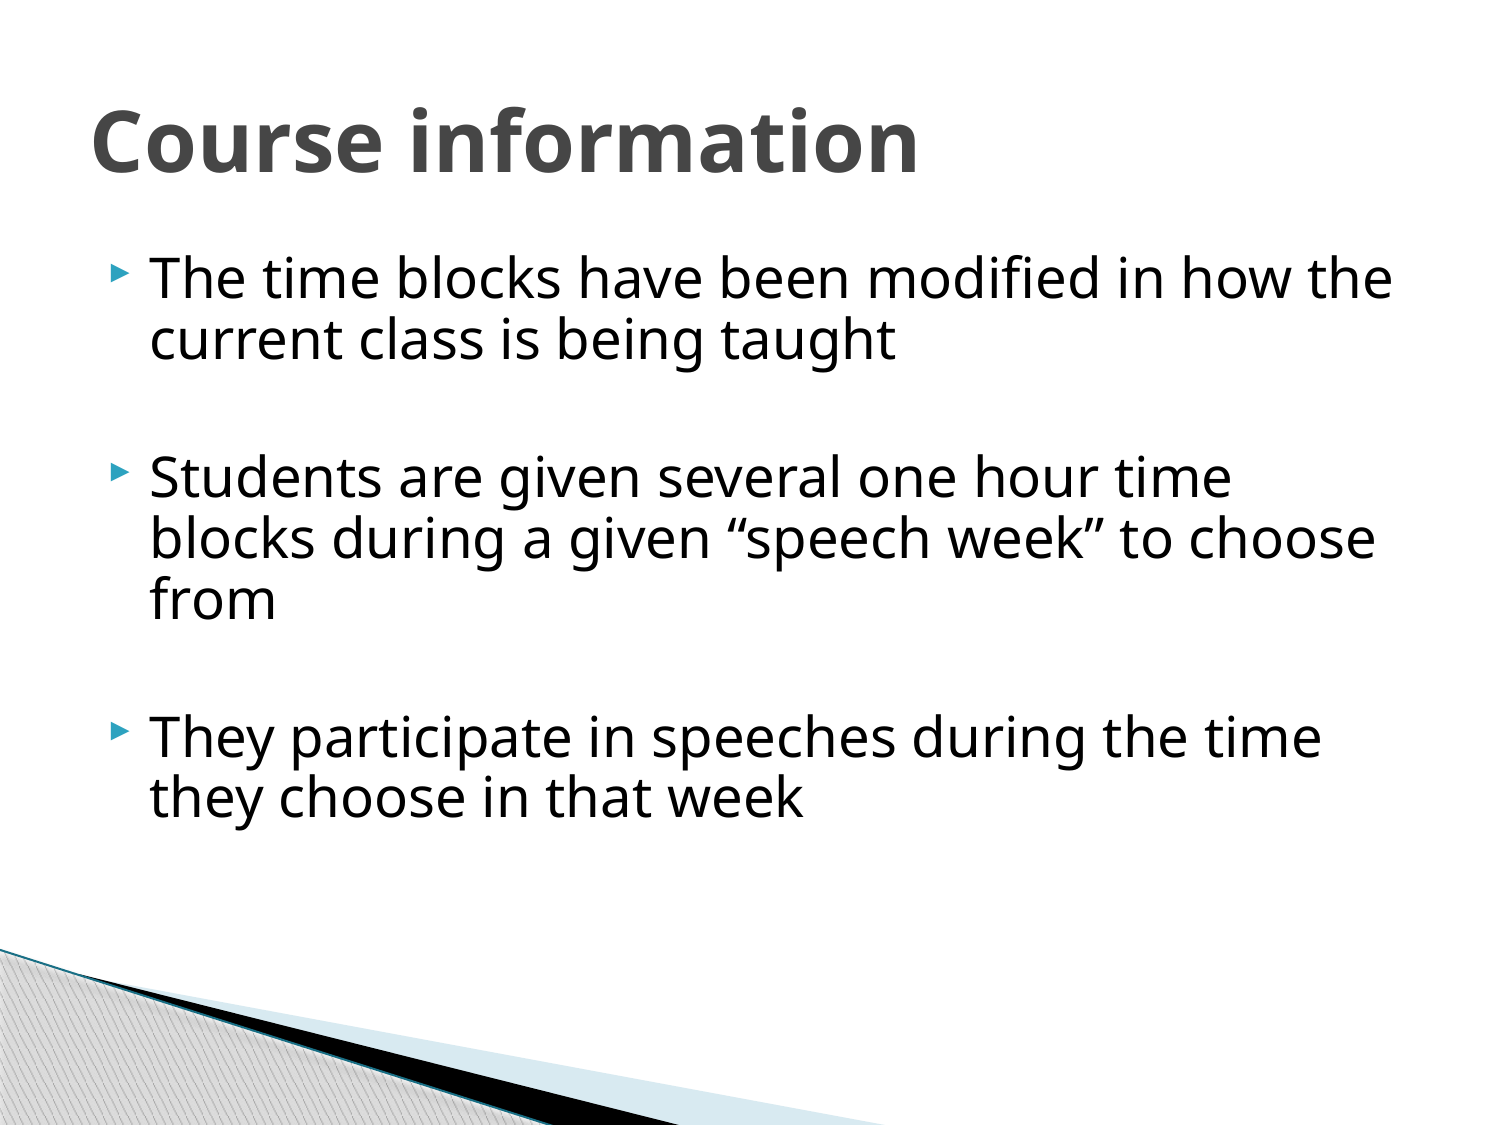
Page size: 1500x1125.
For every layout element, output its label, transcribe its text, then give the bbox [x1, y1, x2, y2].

list The time blocks have been modified in how the current class is being taught Students are given several one hour time blocks during a given “speech week” to choose from They participate in speeches during the time they choose in that week [75, 243, 1425, 986]
title Course information [75, 45, 1425, 233]
